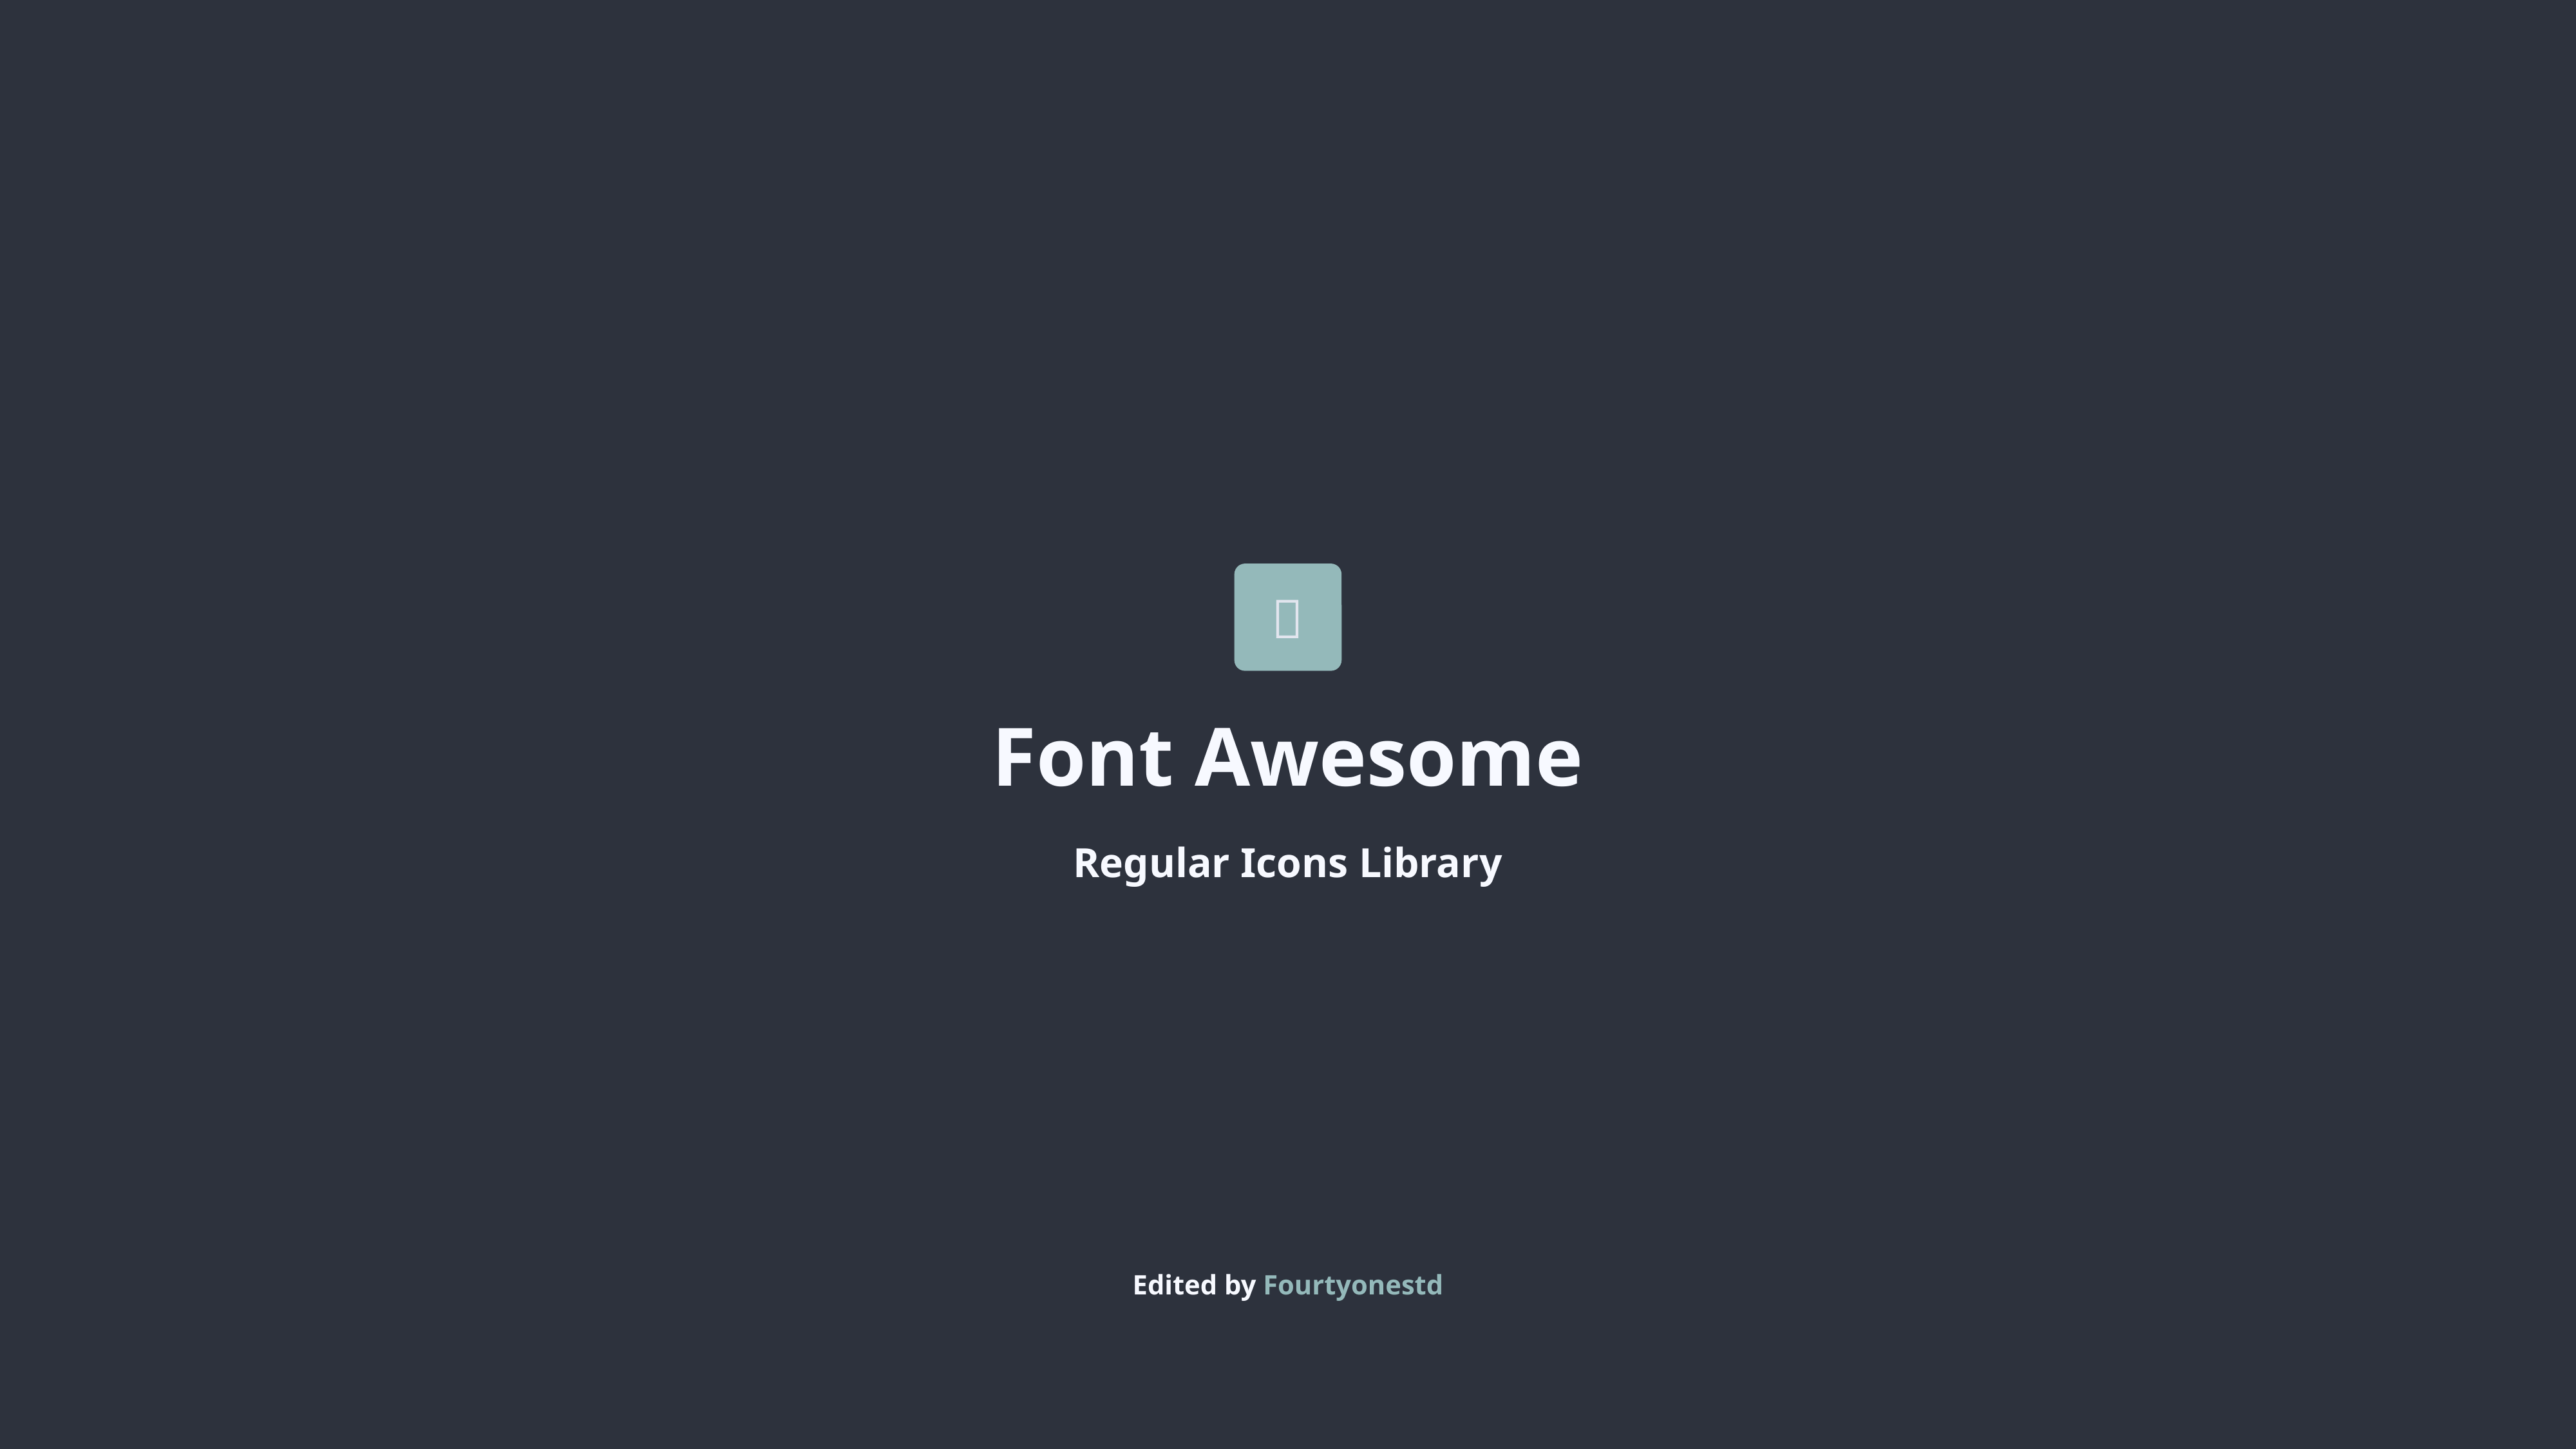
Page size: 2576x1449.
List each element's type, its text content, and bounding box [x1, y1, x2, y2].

text_box Edited by Fourtyonestd [1132, 1267, 1444, 1301]
text_box Font Awesome [992, 705, 1584, 802]
text_box Regular Icons Library [1073, 837, 1503, 886]
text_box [1234, 563, 1342, 671]
